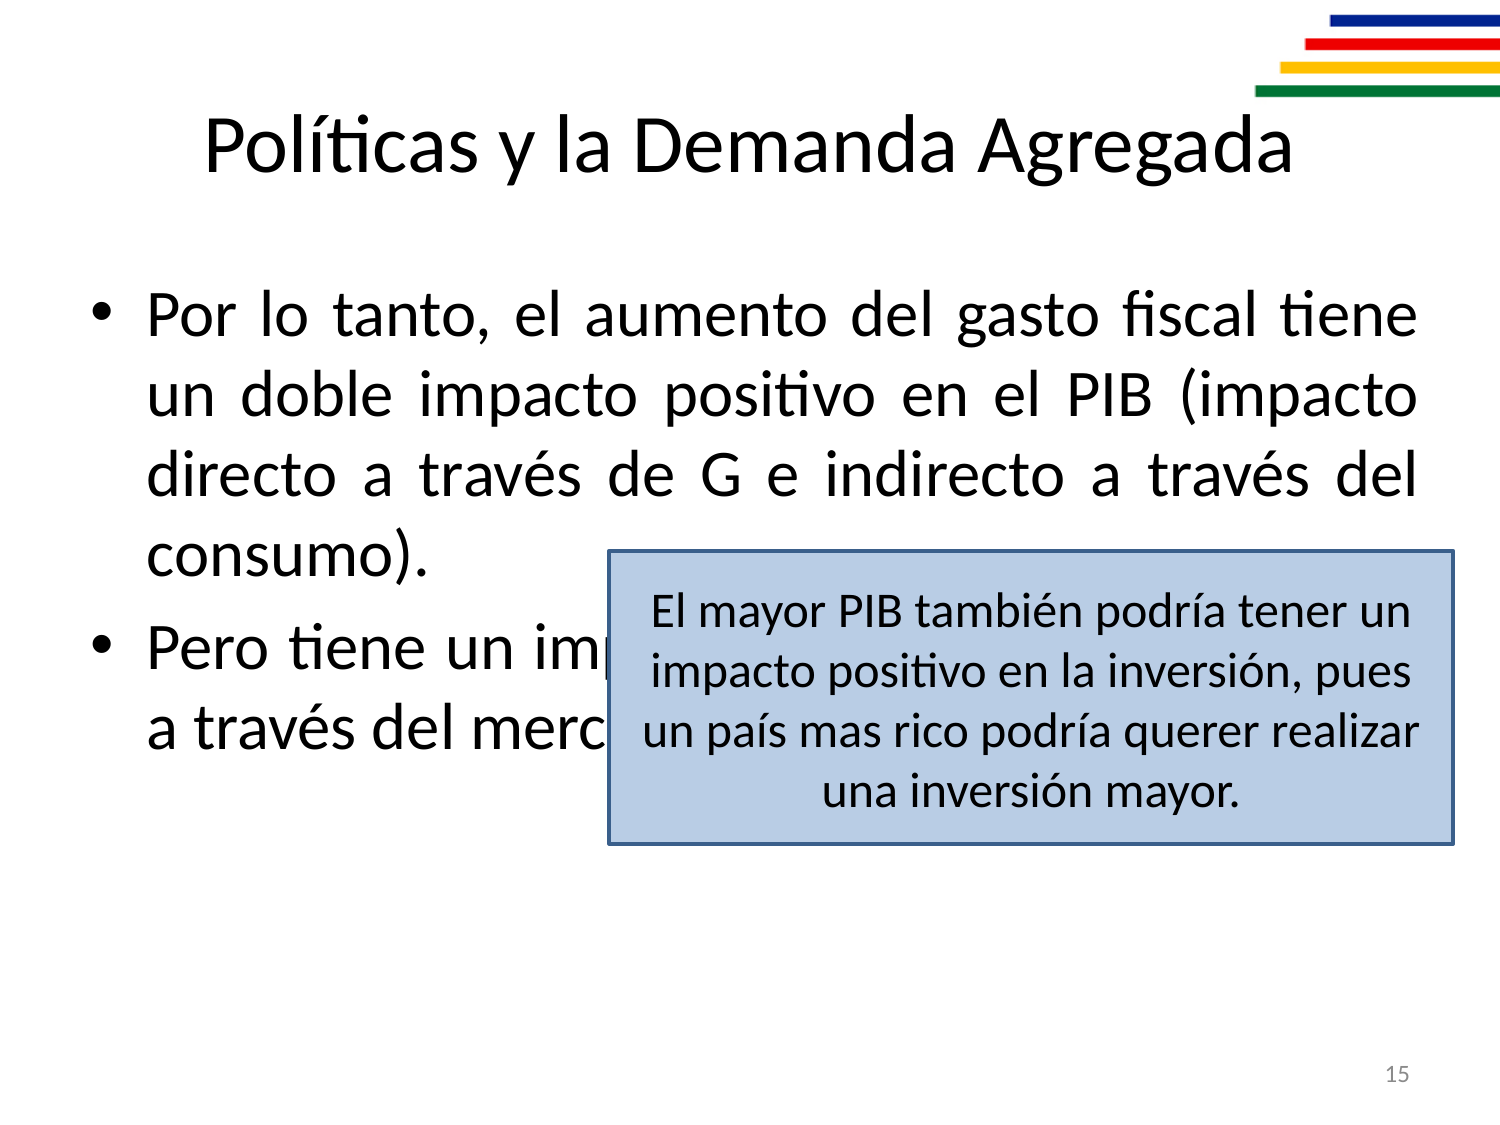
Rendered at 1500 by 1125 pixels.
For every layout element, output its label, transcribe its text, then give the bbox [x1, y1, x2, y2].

title Políticas y la Demanda Agregada [75, 45, 1425, 233]
picture [0, 0, 1500, 1125]
text_box El mayor PIB también podría tener un impacto positivo en la inversión, pues un país mas rico podría querer realizar una inversión mayor. [607, 549, 1455, 846]
slide_number 15 [1074, 1042, 1425, 1103]
list Por lo tanto, el aumento del gasto fiscal tiene un doble impacto positivo en el PIB (impacto directo a través de G e indirecto a través del consumo). Pero tiene un impacto negativo en la inversión a través del mercado del dinero. [75, 262, 1436, 1005]
